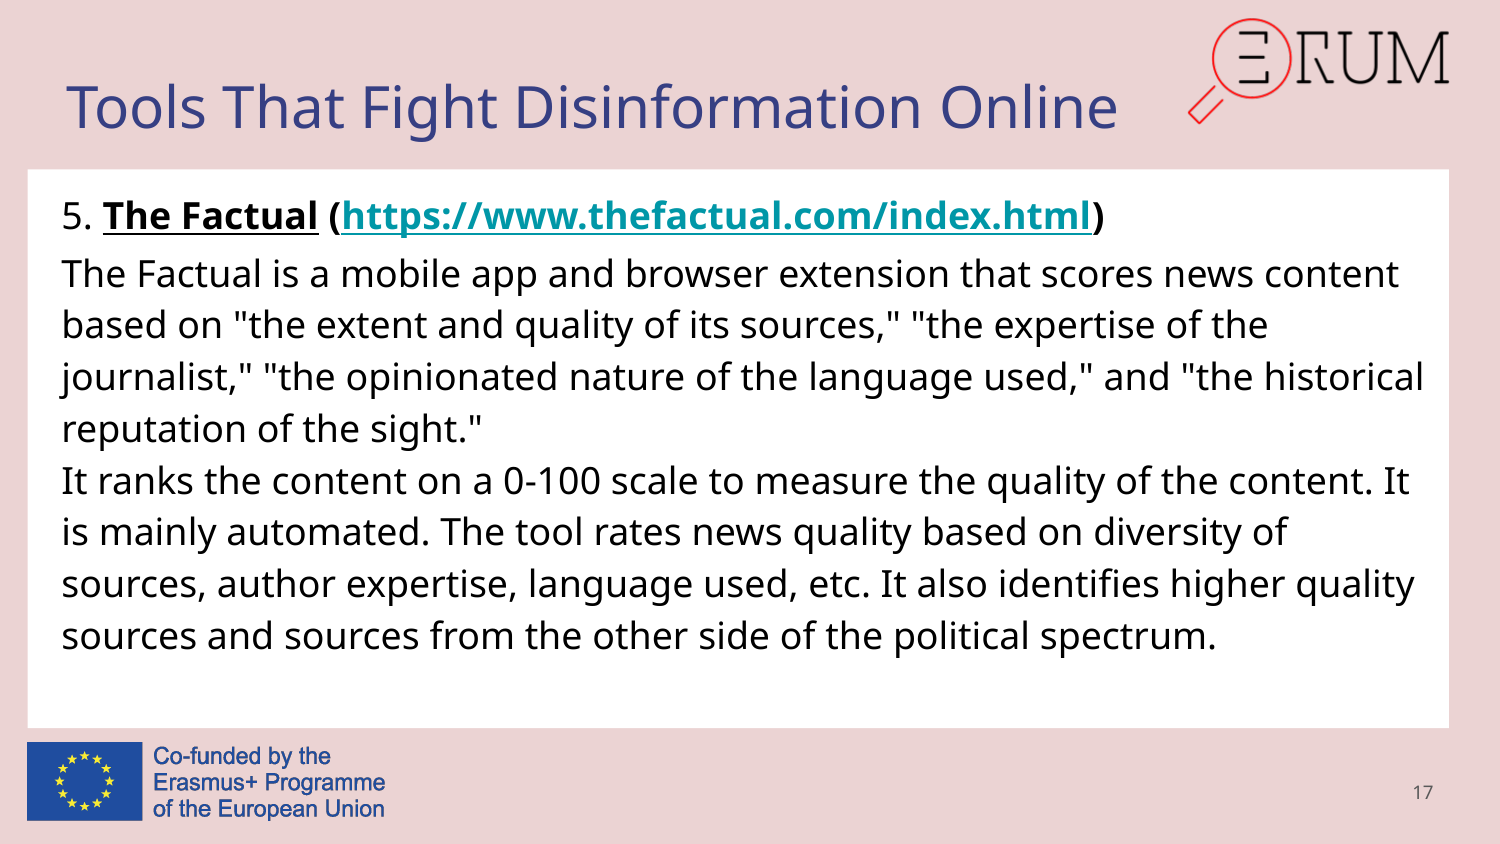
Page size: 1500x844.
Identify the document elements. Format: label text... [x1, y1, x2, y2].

list 5. The Factual (https://www.thefactual.com/index.html) The Factual is a mobile app and browser extension that scores news content based on "the extent and quality of its sources," "the expertise of the journalist," "the opinionated nature of the language used," and "the historical reputation of the sight." It ranks the content on a 0-100 scale to measure the quality of the content. It is mainly automated. The tool rates news quality based on diversity of sources, author expertise, language used, etc. It also identifies higher quality sources and sources from the other side of the political spectrum. [27, 169, 1449, 729]
picture [27, 742, 385, 821]
slide_number 17 [1358, 761, 1449, 826]
picture [1136, 0, 1500, 137]
title Tools That Fight Disinformation Online [51, 55, 1168, 150]
